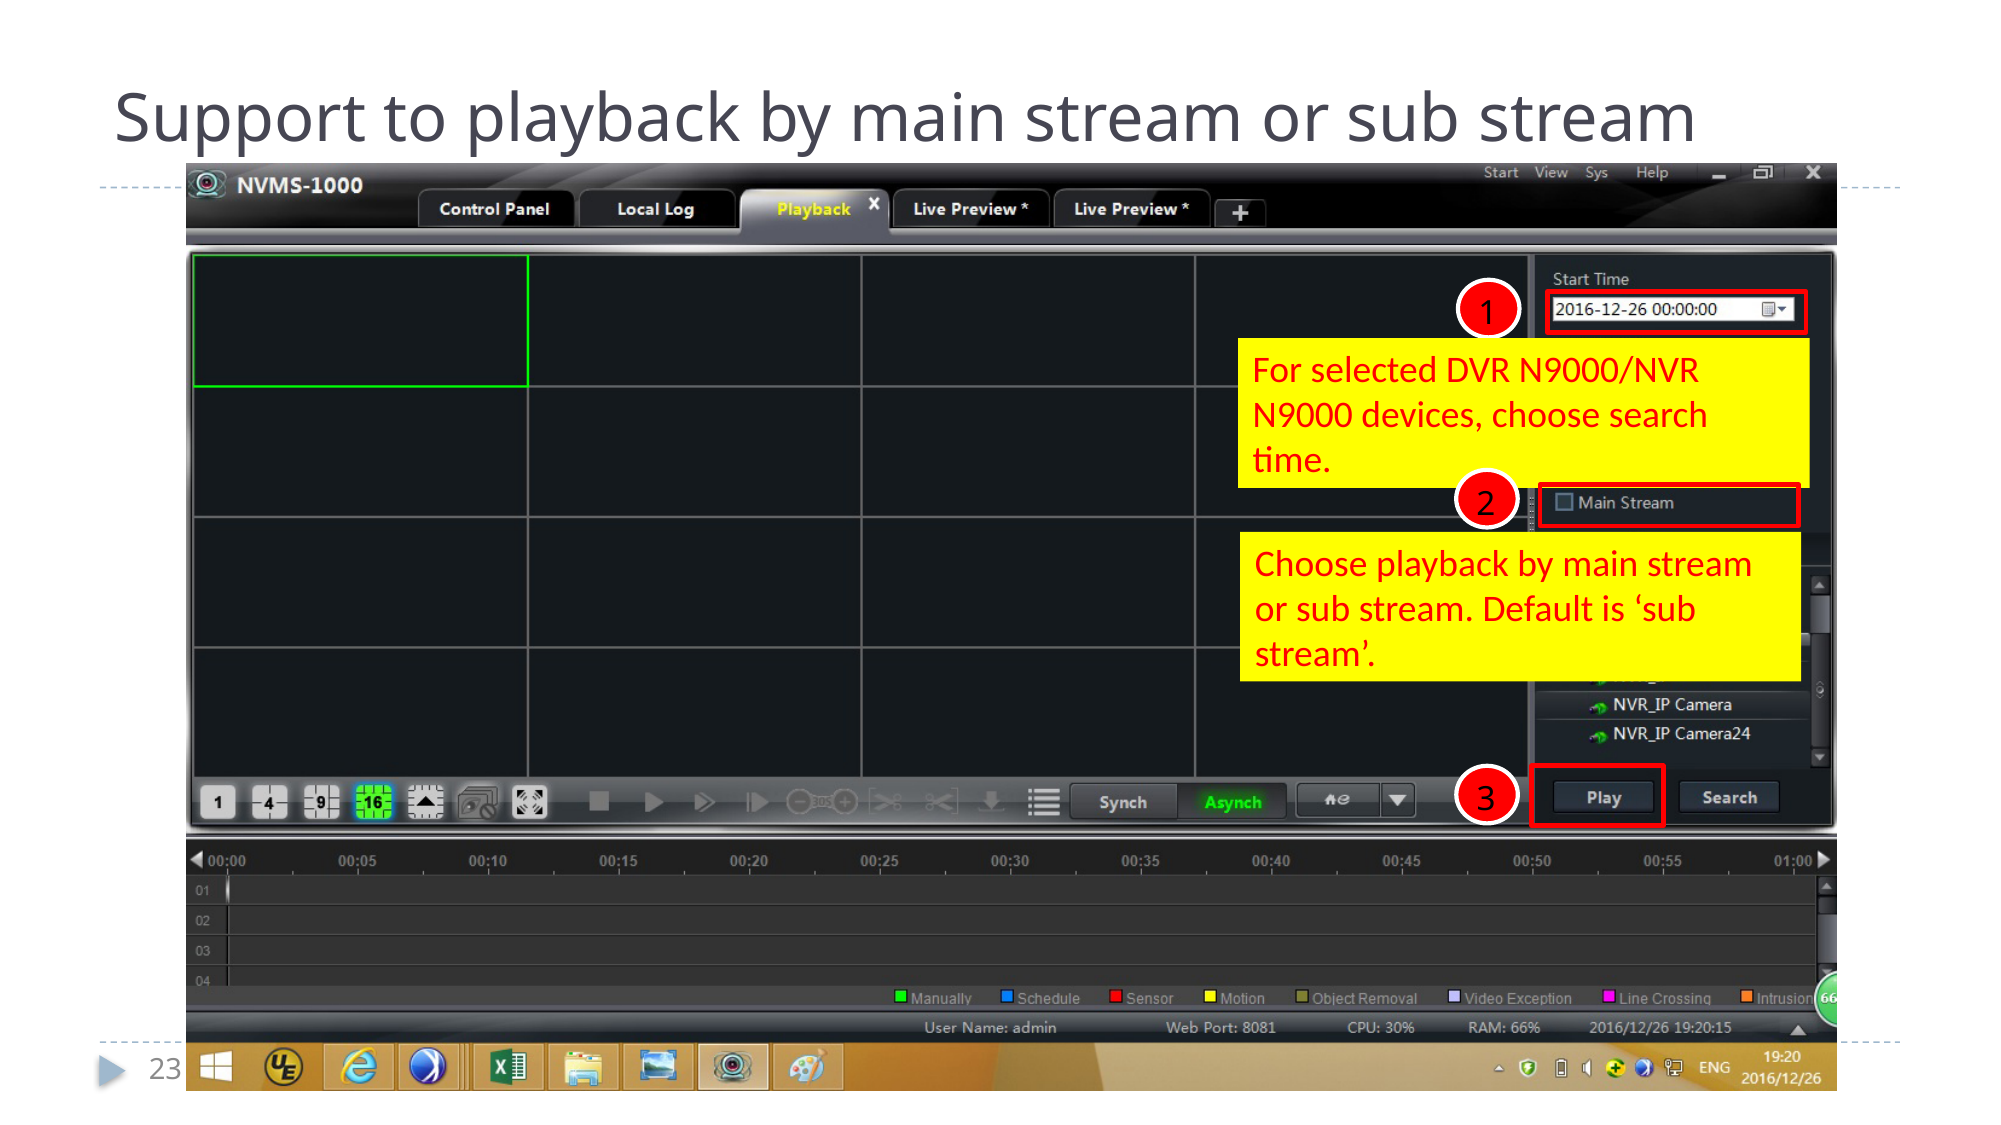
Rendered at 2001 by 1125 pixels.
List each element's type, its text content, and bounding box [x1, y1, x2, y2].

picture [185, 163, 1837, 1092]
slide_number 23 [133, 1042, 190, 1103]
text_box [1456, 765, 1523, 826]
title Support to playback by main stream or sub stream [99, 0, 1900, 162]
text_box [1455, 469, 1523, 531]
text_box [1457, 279, 1525, 340]
